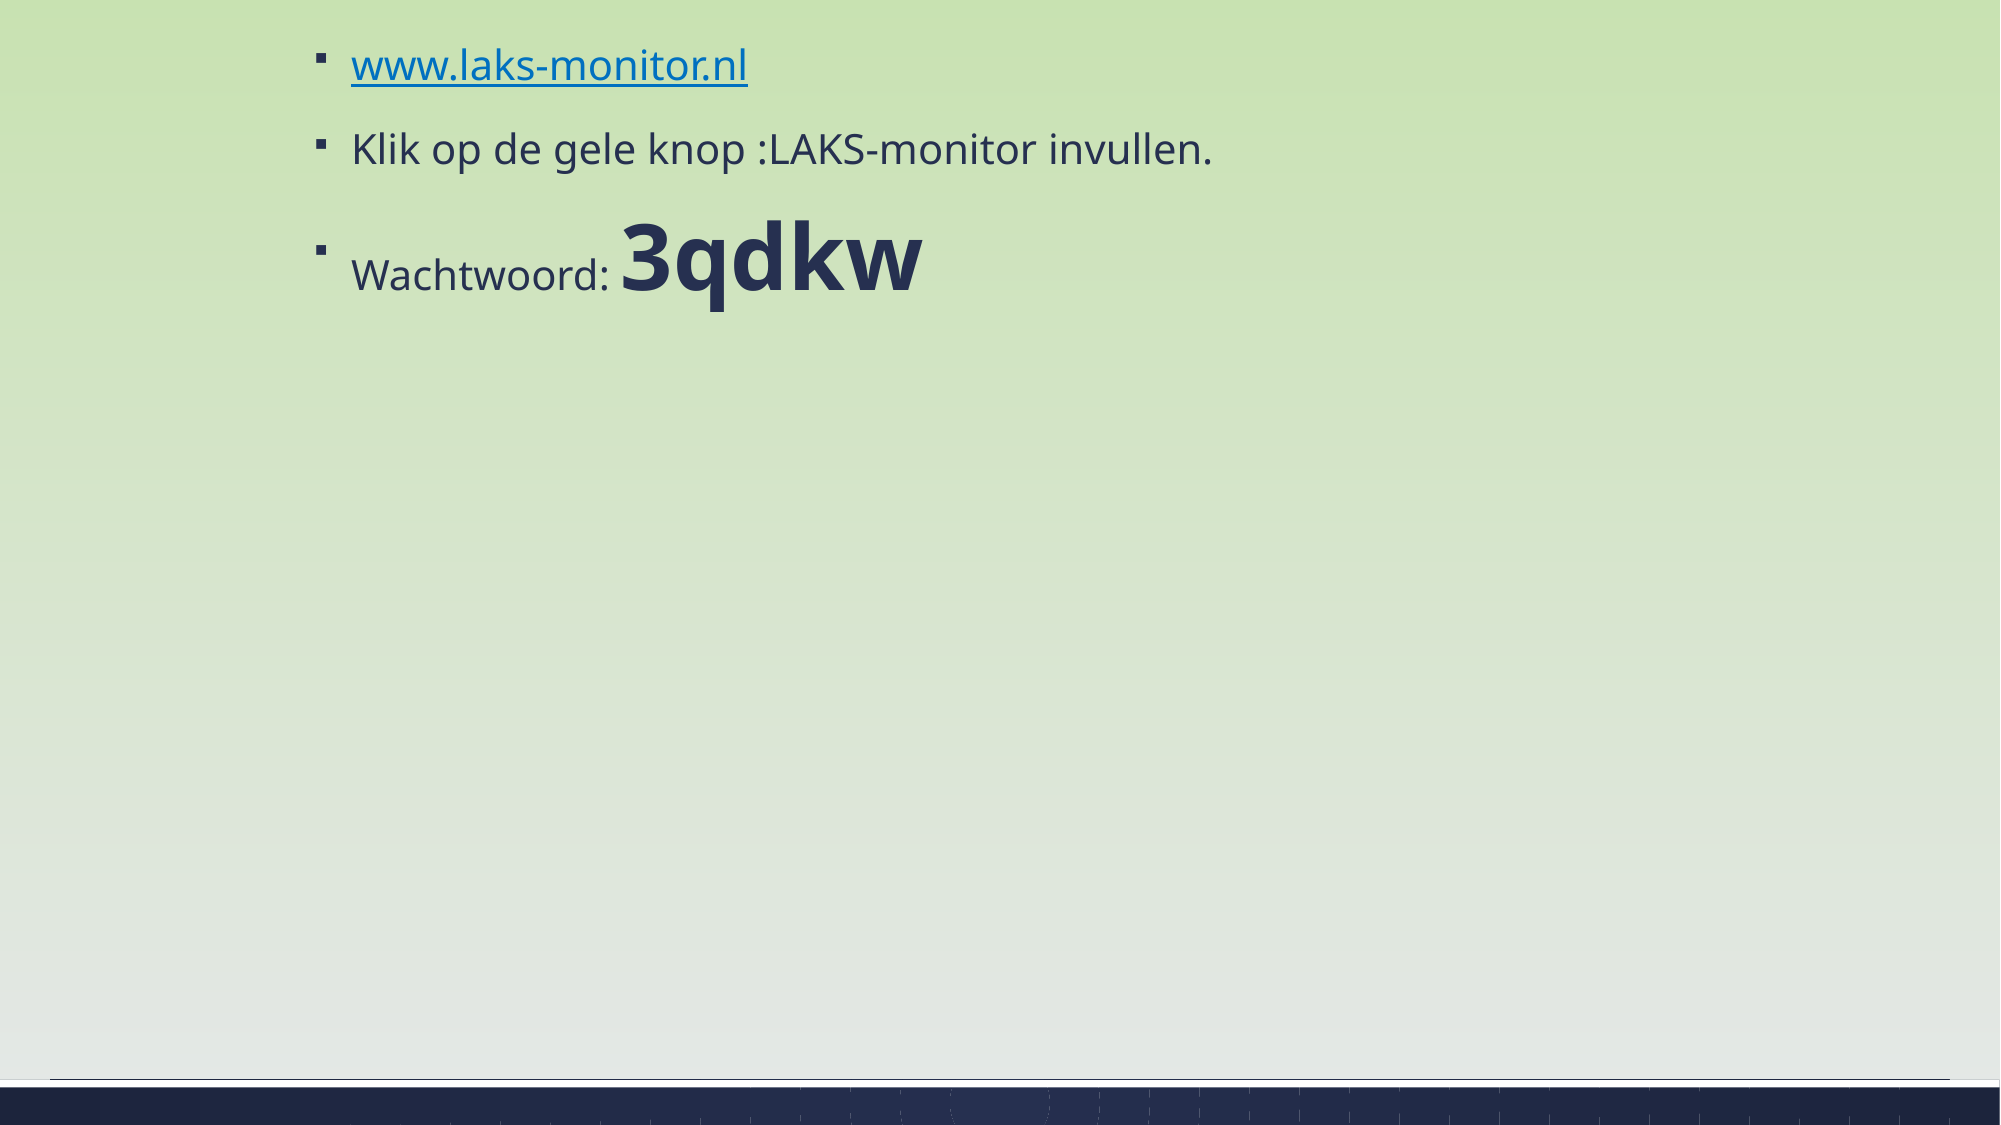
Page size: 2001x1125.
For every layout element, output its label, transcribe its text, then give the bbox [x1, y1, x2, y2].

list www.laks-monitor.nl Klik op de gele knop :LAKS-monitor invullen. Wachtwoord: 3qdkw [290, 32, 1851, 930]
